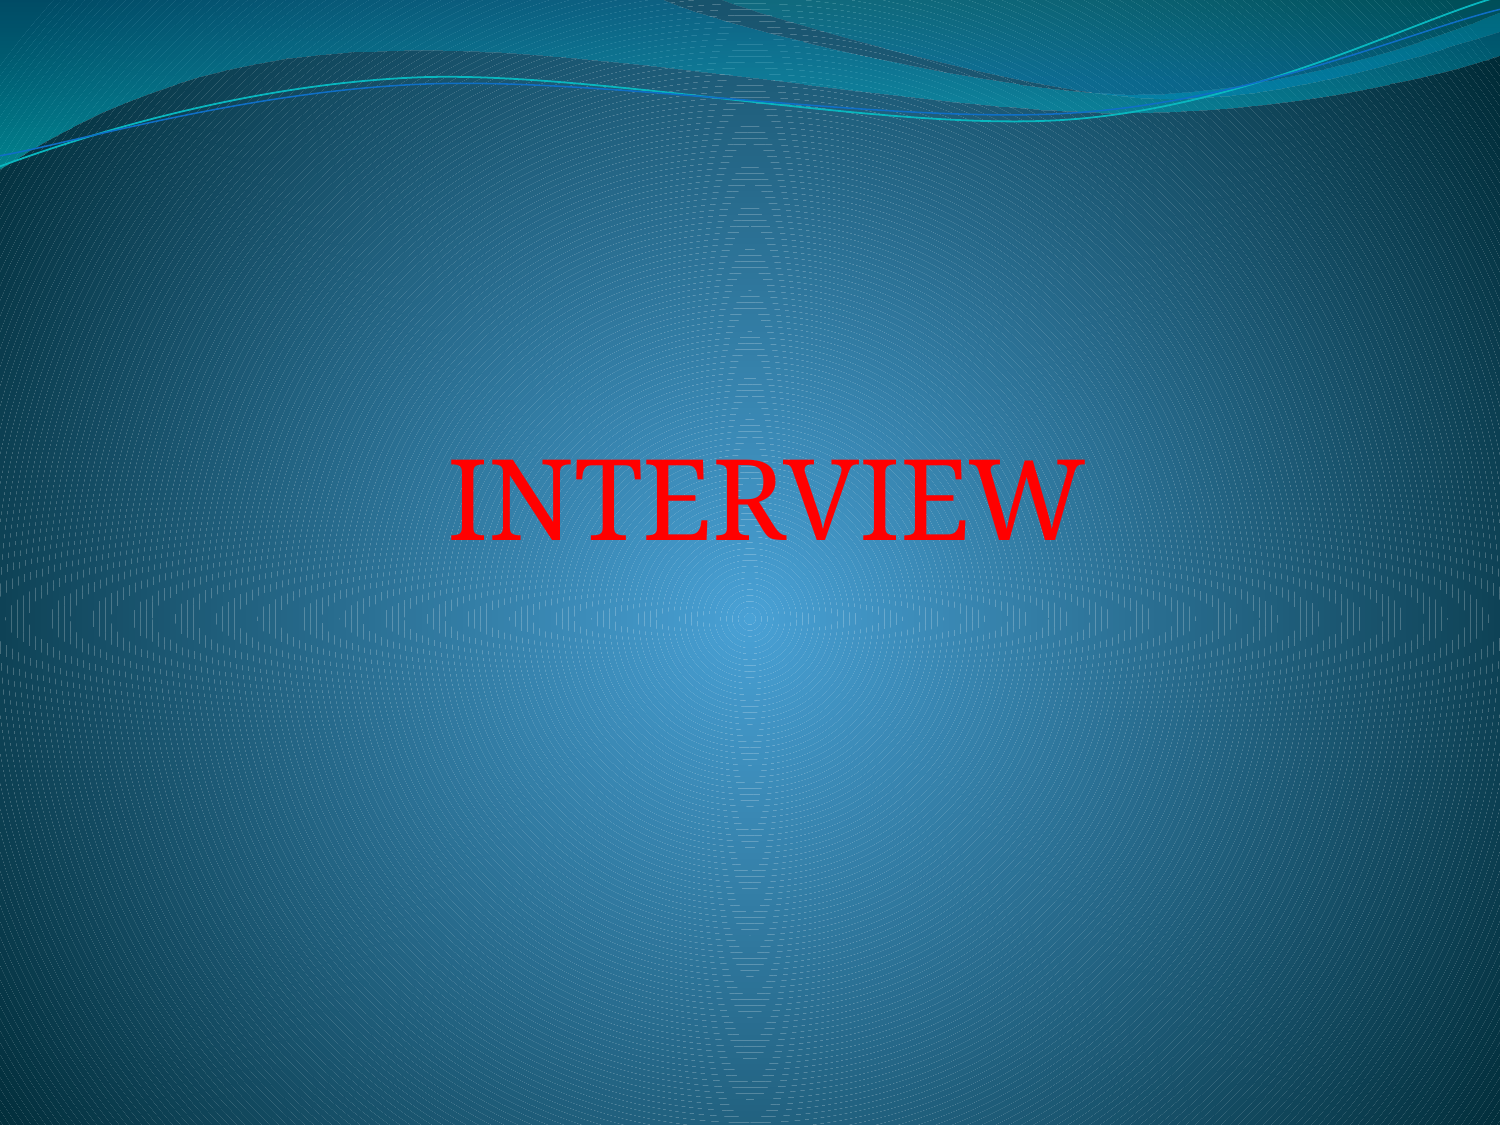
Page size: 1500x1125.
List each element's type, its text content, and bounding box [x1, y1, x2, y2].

text_box INTERVIEW [194, 420, 1258, 571]
